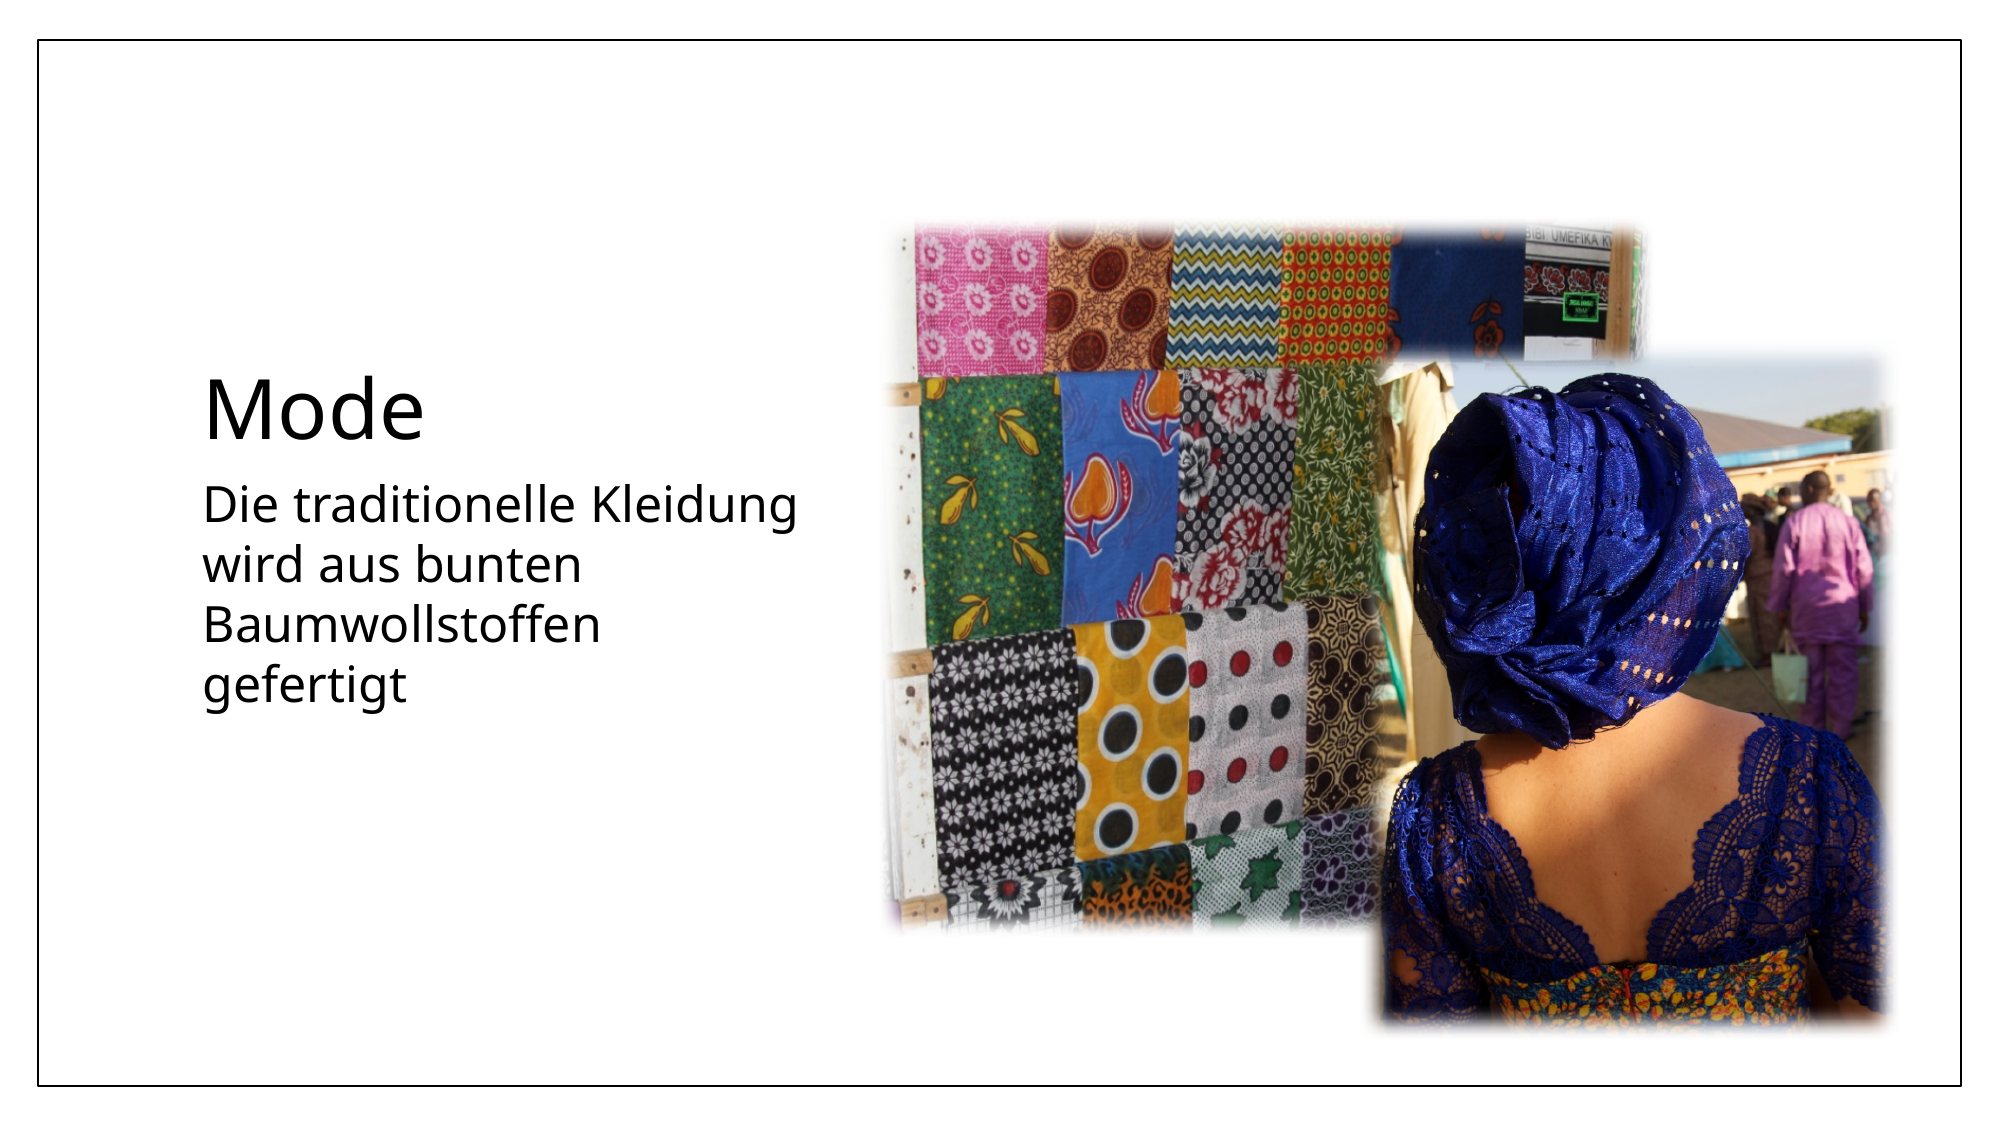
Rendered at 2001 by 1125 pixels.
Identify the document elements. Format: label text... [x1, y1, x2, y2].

list Die traditionelle Kleidung wird aus bunten Baumwollstoffen gefertigt [187, 464, 833, 938]
title Mode [187, 179, 833, 464]
picture [878, 216, 1656, 938]
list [1359, 338, 1901, 1040]
